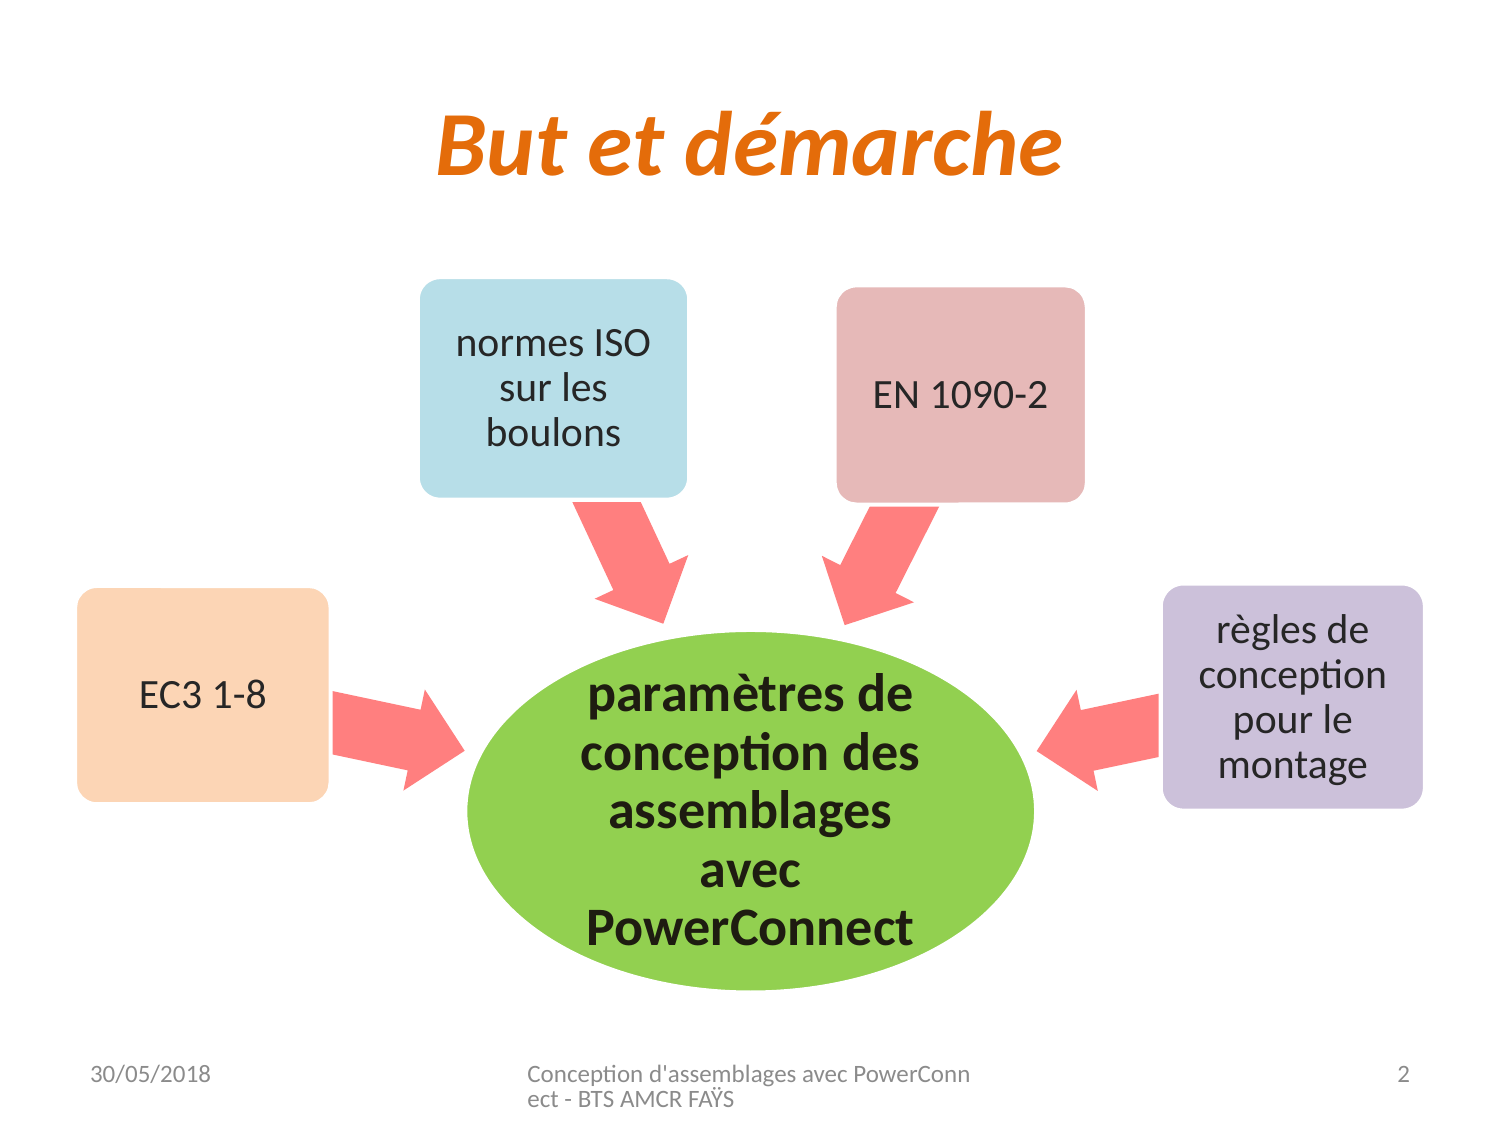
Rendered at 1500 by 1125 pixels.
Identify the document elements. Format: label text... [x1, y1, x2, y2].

slide_number 2 [1074, 1042, 1425, 1103]
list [74, 262, 1426, 1006]
footer Conception d'assemblages avec PowerConnect - BTS AMCR FAŸS [512, 1042, 988, 1103]
title But et démarche [75, 45, 1425, 233]
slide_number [75, 1042, 425, 1103]
